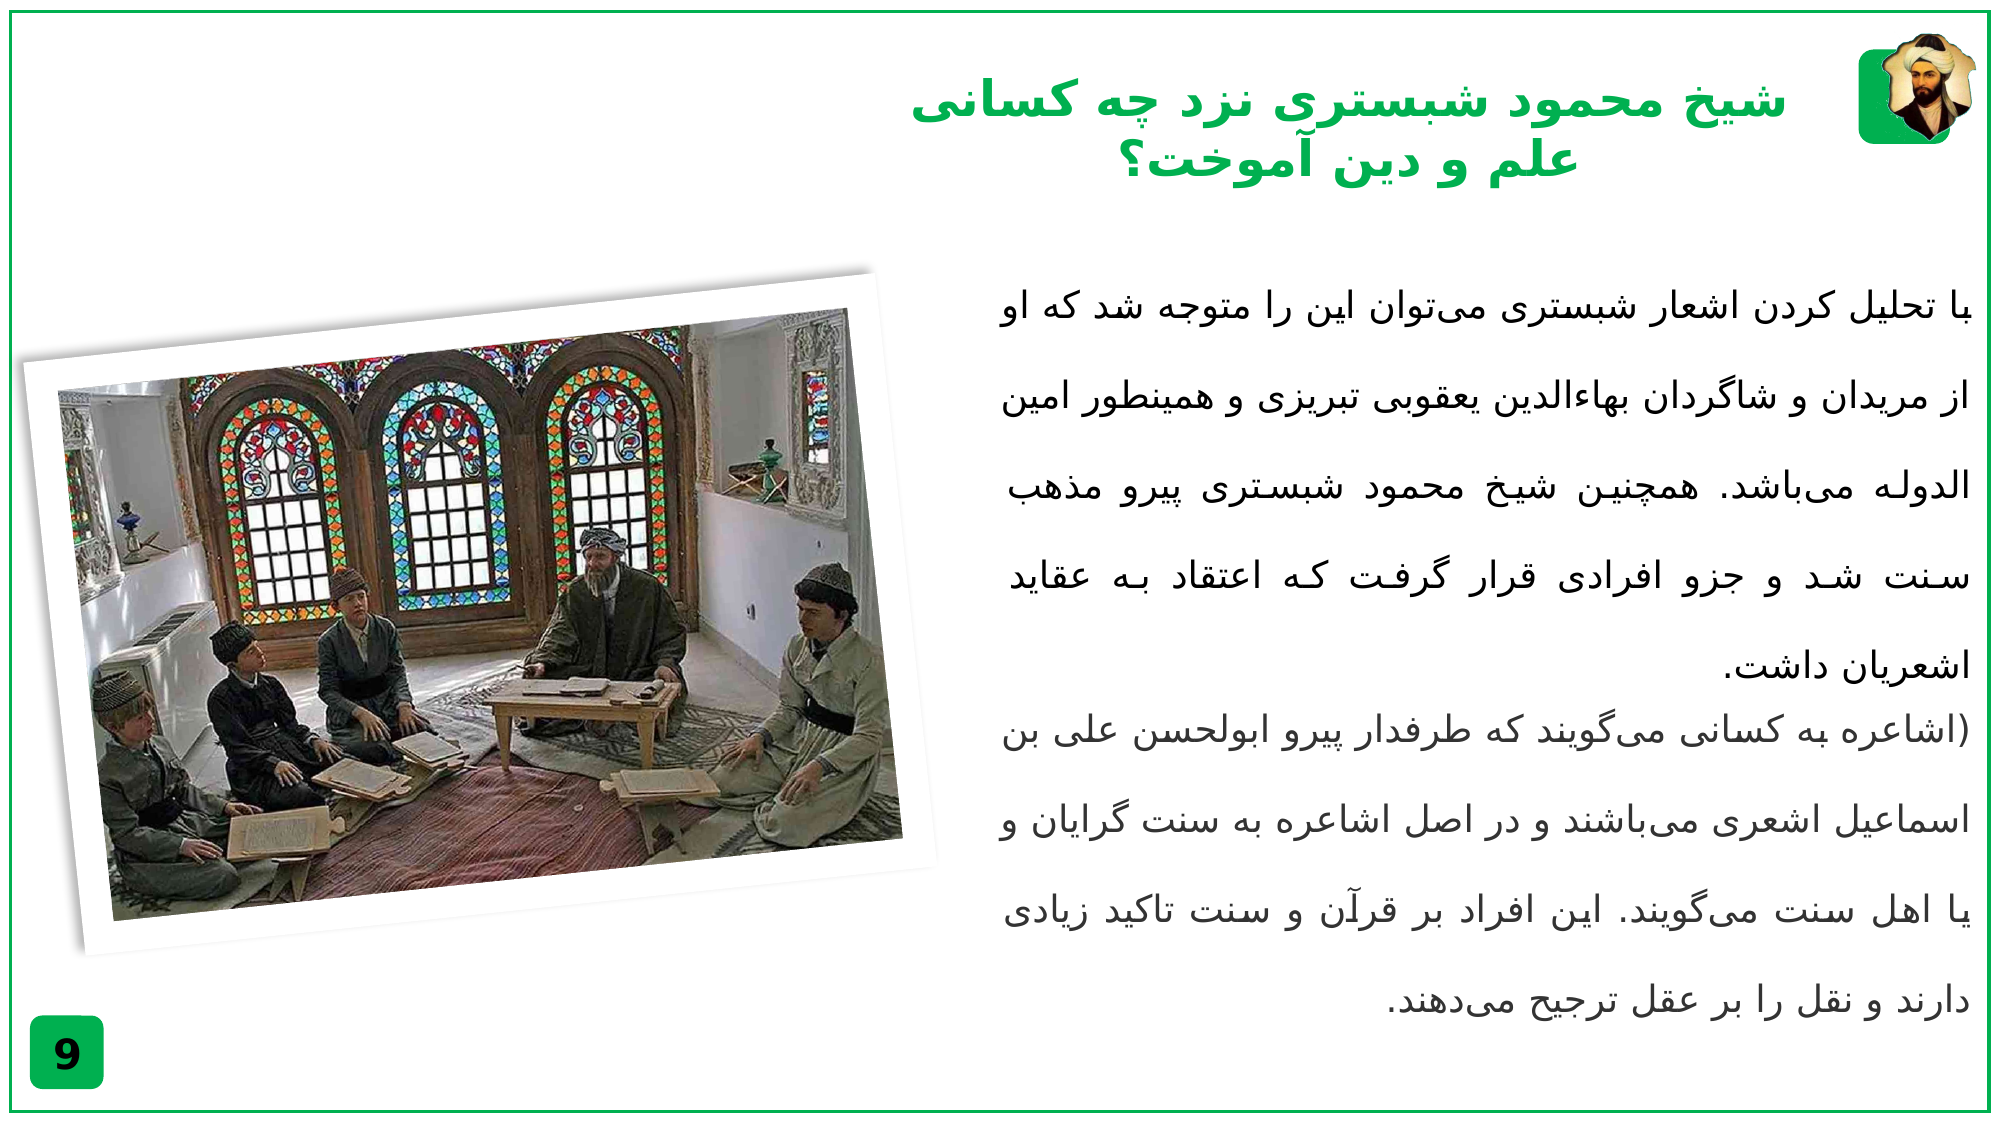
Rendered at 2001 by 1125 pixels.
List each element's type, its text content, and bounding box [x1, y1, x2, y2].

text_box شیخ محمود شبستری نزد چه کسانی علم و دین آموخت؟ [849, 58, 1850, 194]
text_box 9 [30, 1020, 106, 1086]
text_box با تحلیل کردن اشعار شبستری می‌توان این را متوجه شد که او از مریدان و شاگردان بهاءالدین یعقوبی تبریزی و همینطور امین الدوله می‌باشد. همچنین شیخ محمود شبستری پیرو مذهب سنت شد و جزو افرادی قرار گرفت که اعتقاد به عقاید اشعریان داشت. [985, 228, 1986, 652]
picture [59, 308, 902, 921]
text_box (اشاعره به کسانی می‌گویند که طرفدار پیرو ابولحسن علی بن اسماعیل اشعری می‌باشند و در اصل اشاعره به سنت گرایان و یا اهل سنت می‌گویند. این افراد بر قرآن و سنت تاکید زیادی دارند و نقل را بر عقل ترجیح می‌دهند. [985, 652, 1986, 1125]
picture [1876, 23, 1989, 158]
